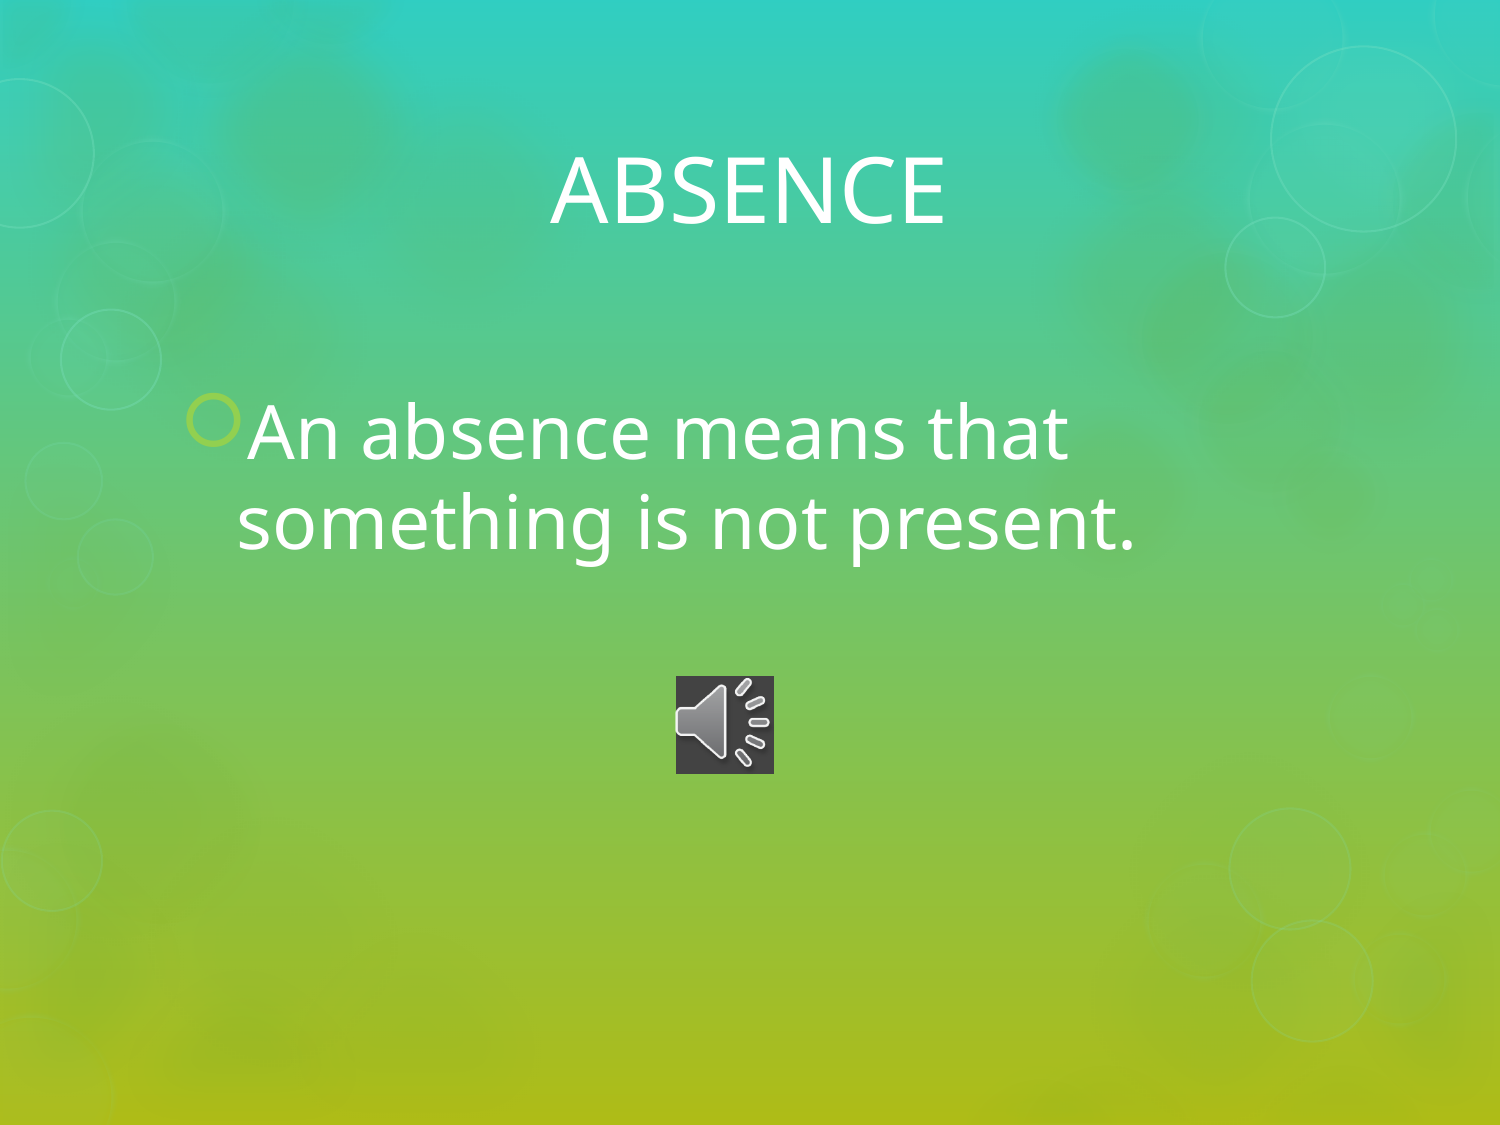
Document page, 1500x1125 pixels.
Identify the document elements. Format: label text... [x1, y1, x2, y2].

title ABSENCE [165, 110, 1335, 200]
picture [674, 674, 776, 776]
list An absence means that something is not present. [165, 200, 1335, 750]
